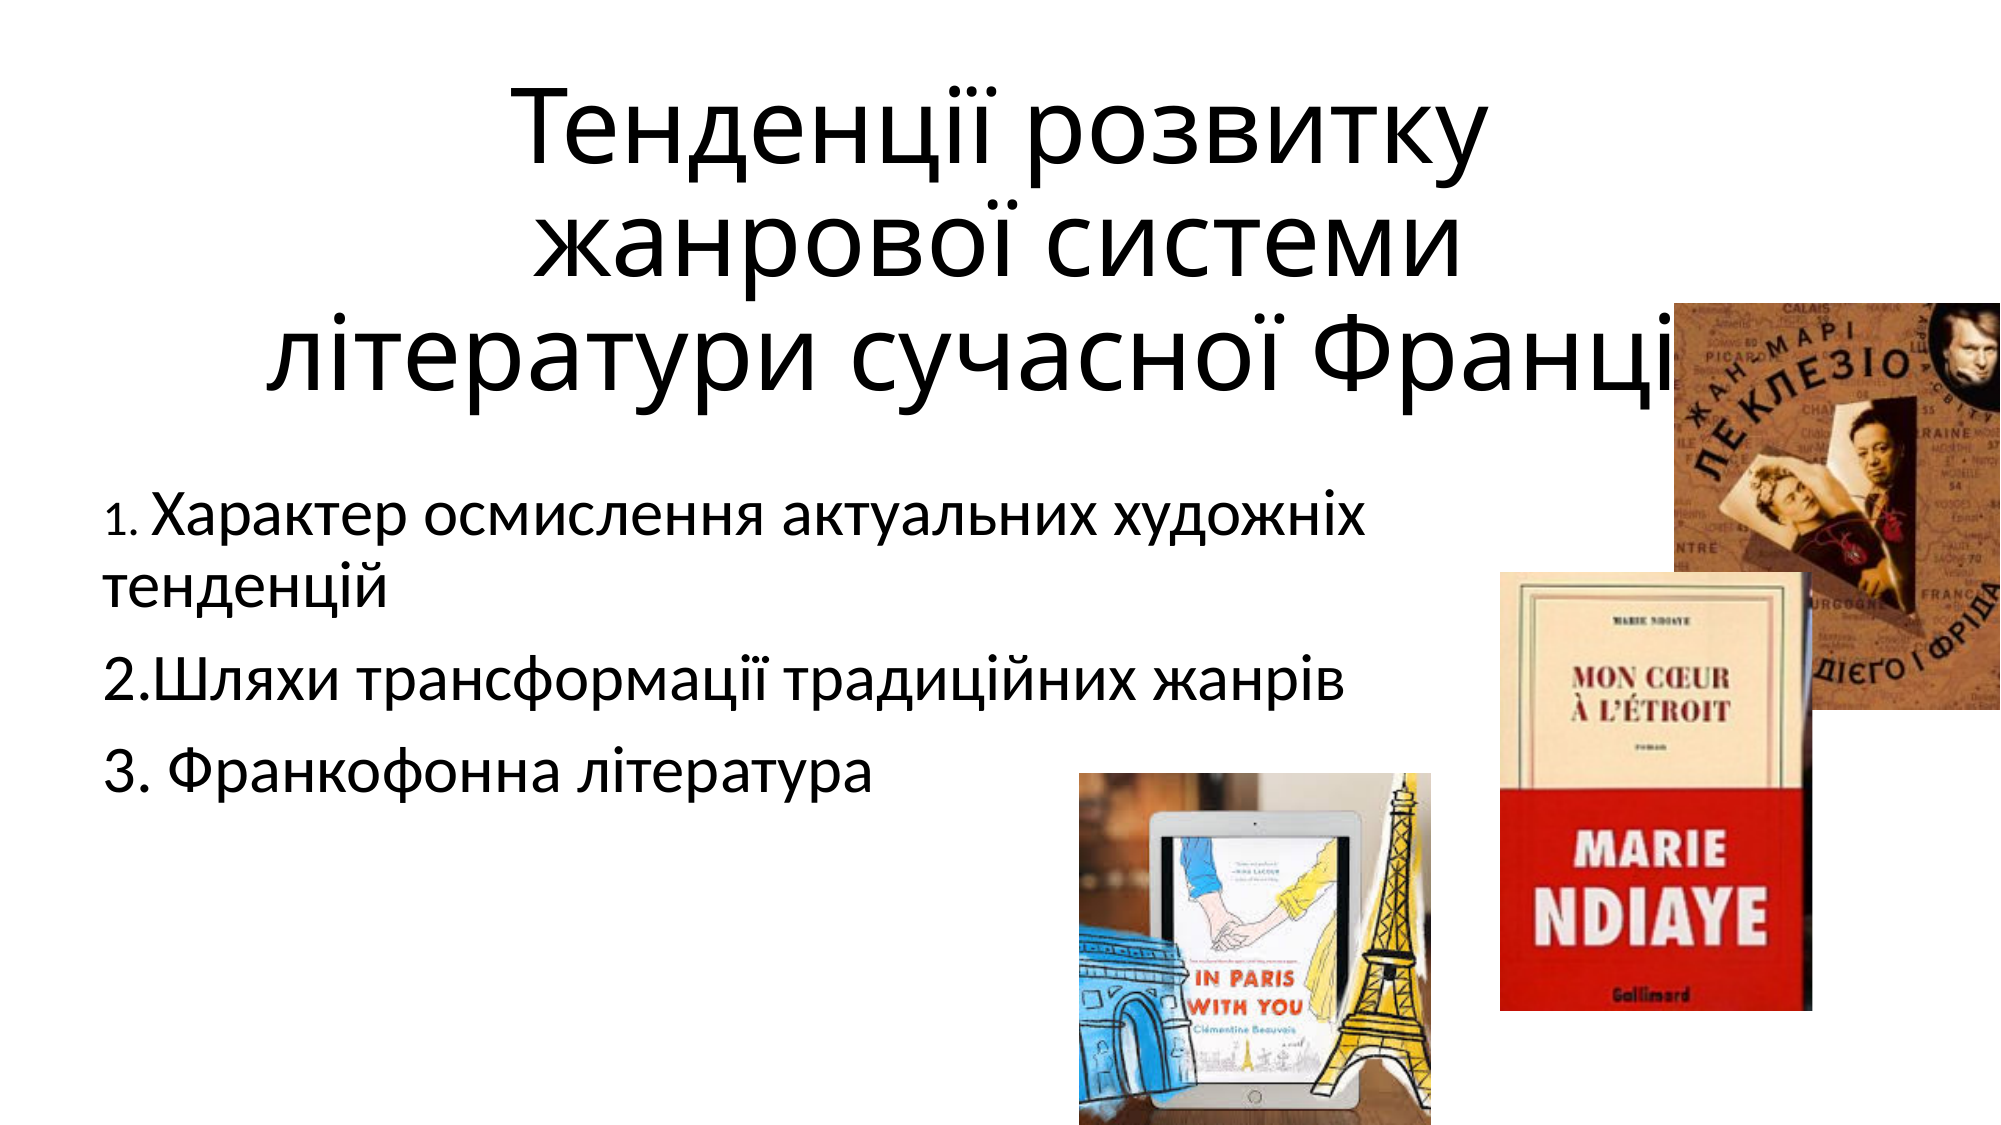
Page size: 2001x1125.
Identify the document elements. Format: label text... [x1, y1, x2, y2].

title Тенденції розвитку жанрової системи літератури сучасної Франції [249, 47, 1750, 421]
picture [1499, 303, 2000, 1011]
subtitle 1. Характер осмислення актуальних художніх тенденцій 2.Шляхи трансформації традиційних жанрів 3. Франкофонна література [87, 470, 1588, 909]
picture [1079, 773, 1431, 1125]
